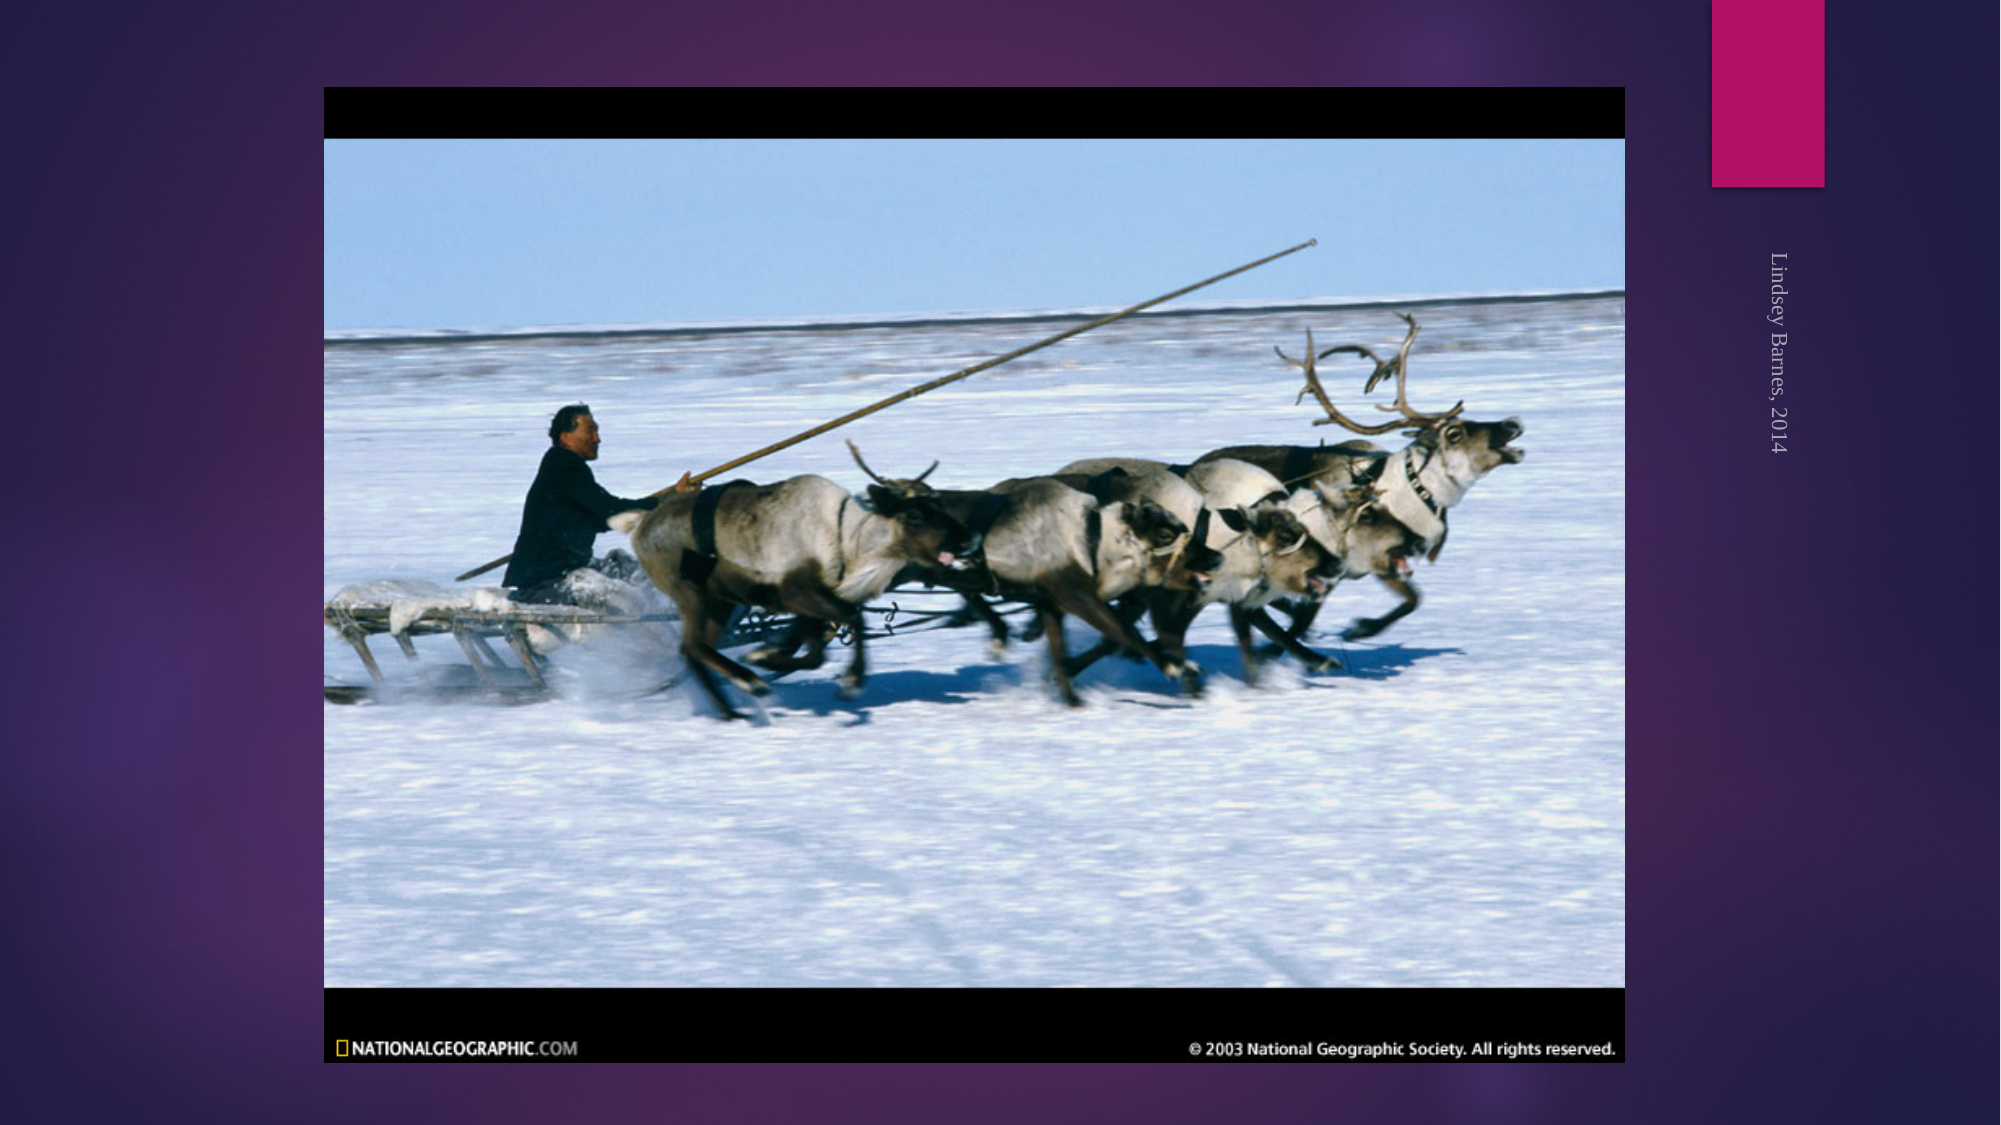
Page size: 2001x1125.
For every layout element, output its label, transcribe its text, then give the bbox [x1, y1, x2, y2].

footer Lindsey Barnes, 2014 [1760, 237, 1811, 871]
picture [0, 0, 1626, 1125]
